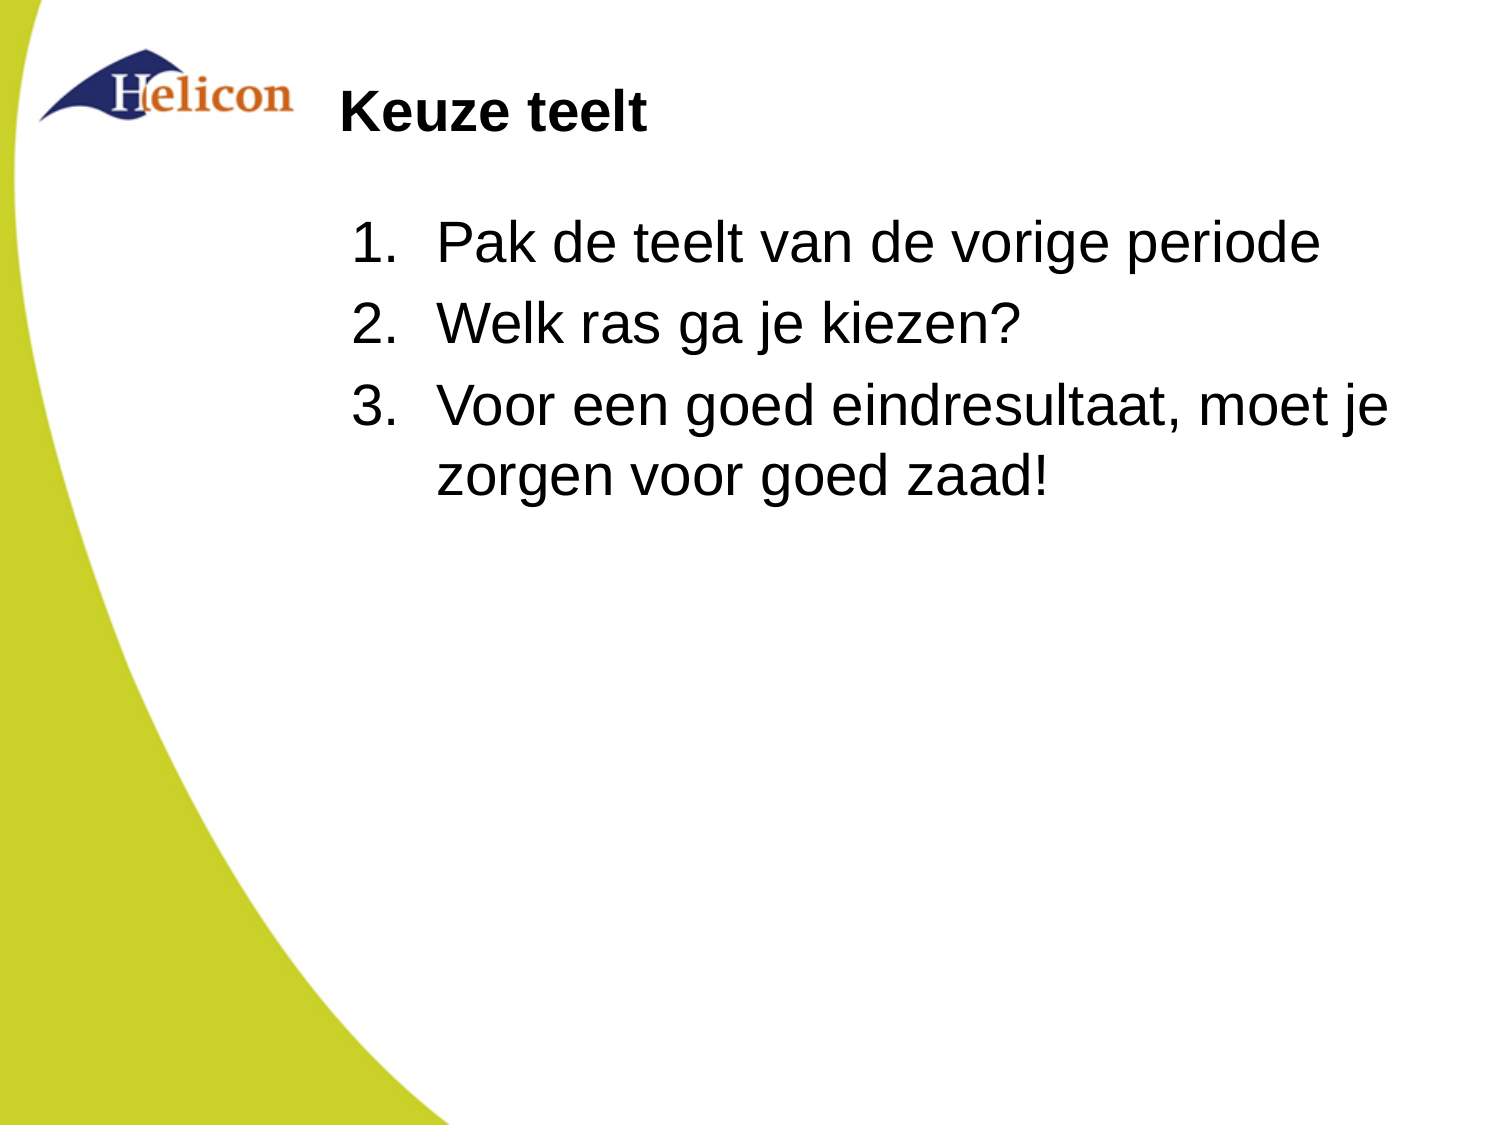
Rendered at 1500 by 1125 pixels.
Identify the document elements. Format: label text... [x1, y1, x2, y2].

title Keuze teelt [324, 54, 1415, 161]
picture [0, 0, 1500, 1125]
list Pak de teelt van de vorige periode Welk ras ga je kiezen? Voor een goed eindresultaat, moet je zorgen voor goed zaad! [336, 196, 1425, 1005]
